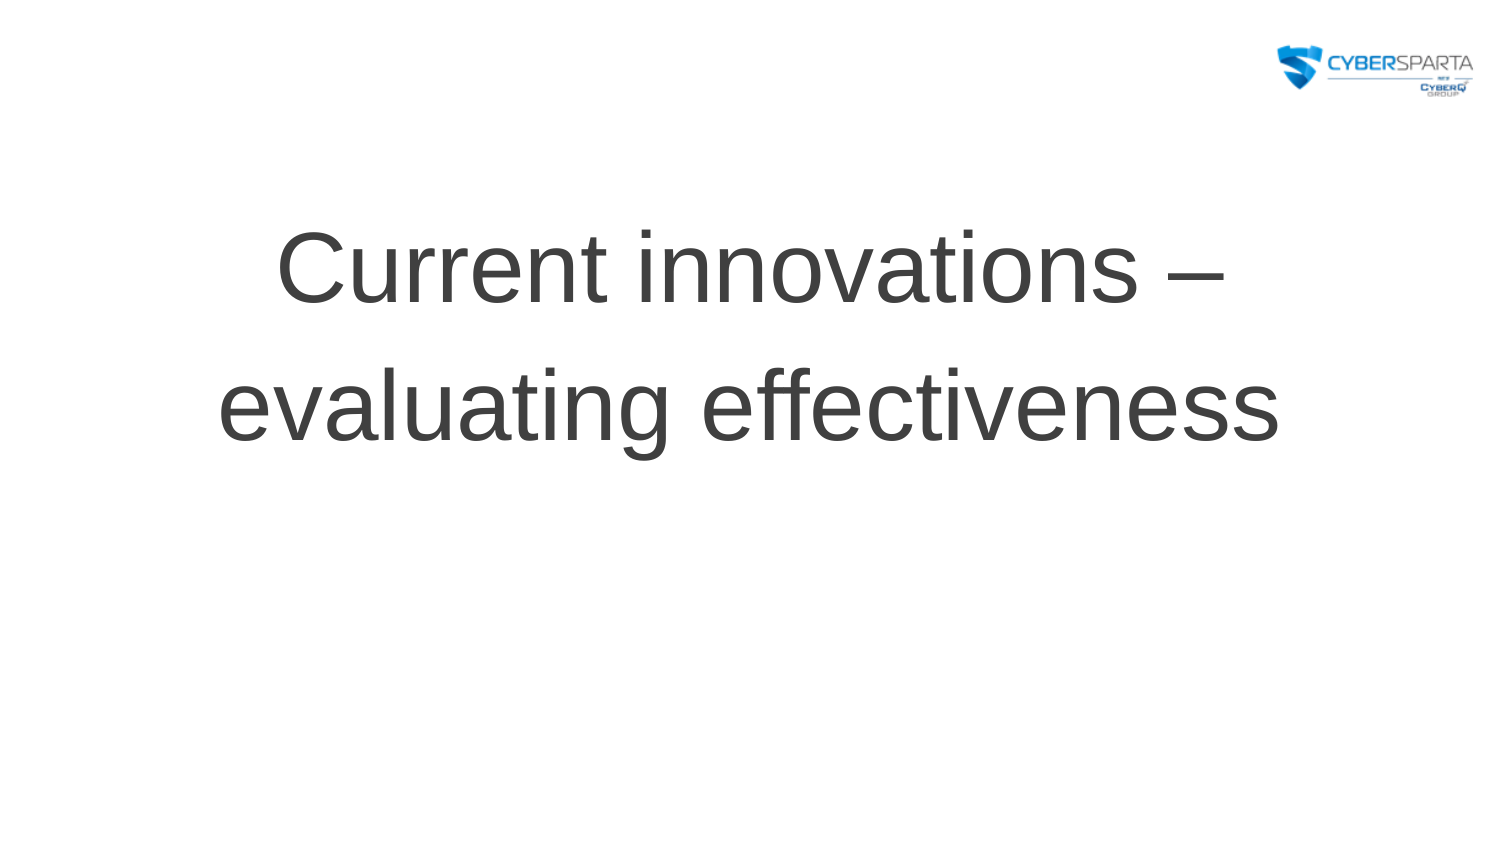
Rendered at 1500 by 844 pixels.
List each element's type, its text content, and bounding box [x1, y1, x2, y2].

picture [1252, 0, 1500, 139]
title Current innovations – evaluating effectiveness [51, 169, 1449, 264]
